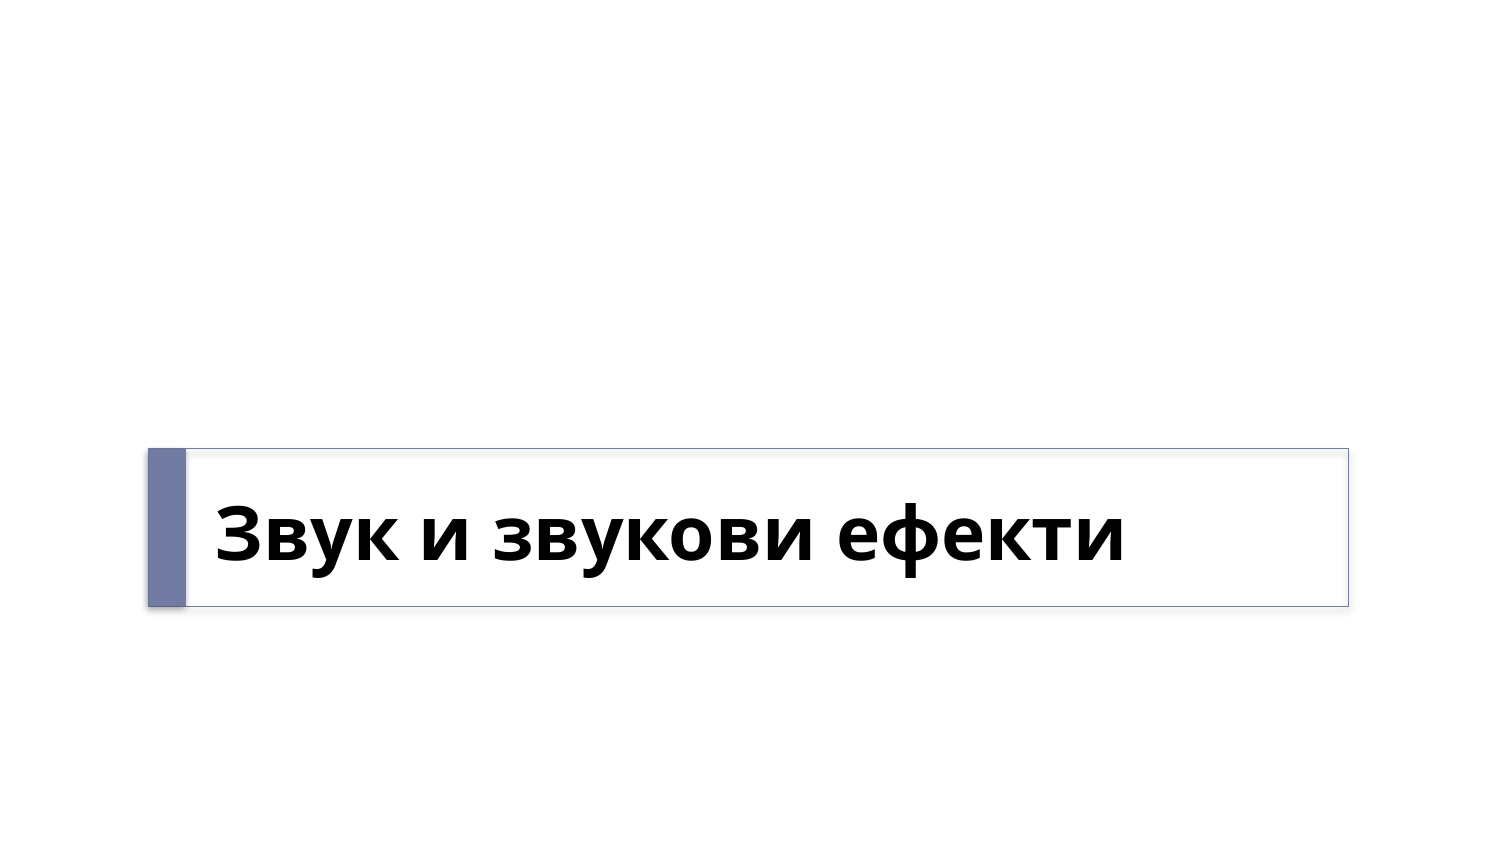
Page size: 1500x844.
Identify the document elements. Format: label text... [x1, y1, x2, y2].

title Звук и звукови ефекти [200, 478, 1325, 600]
